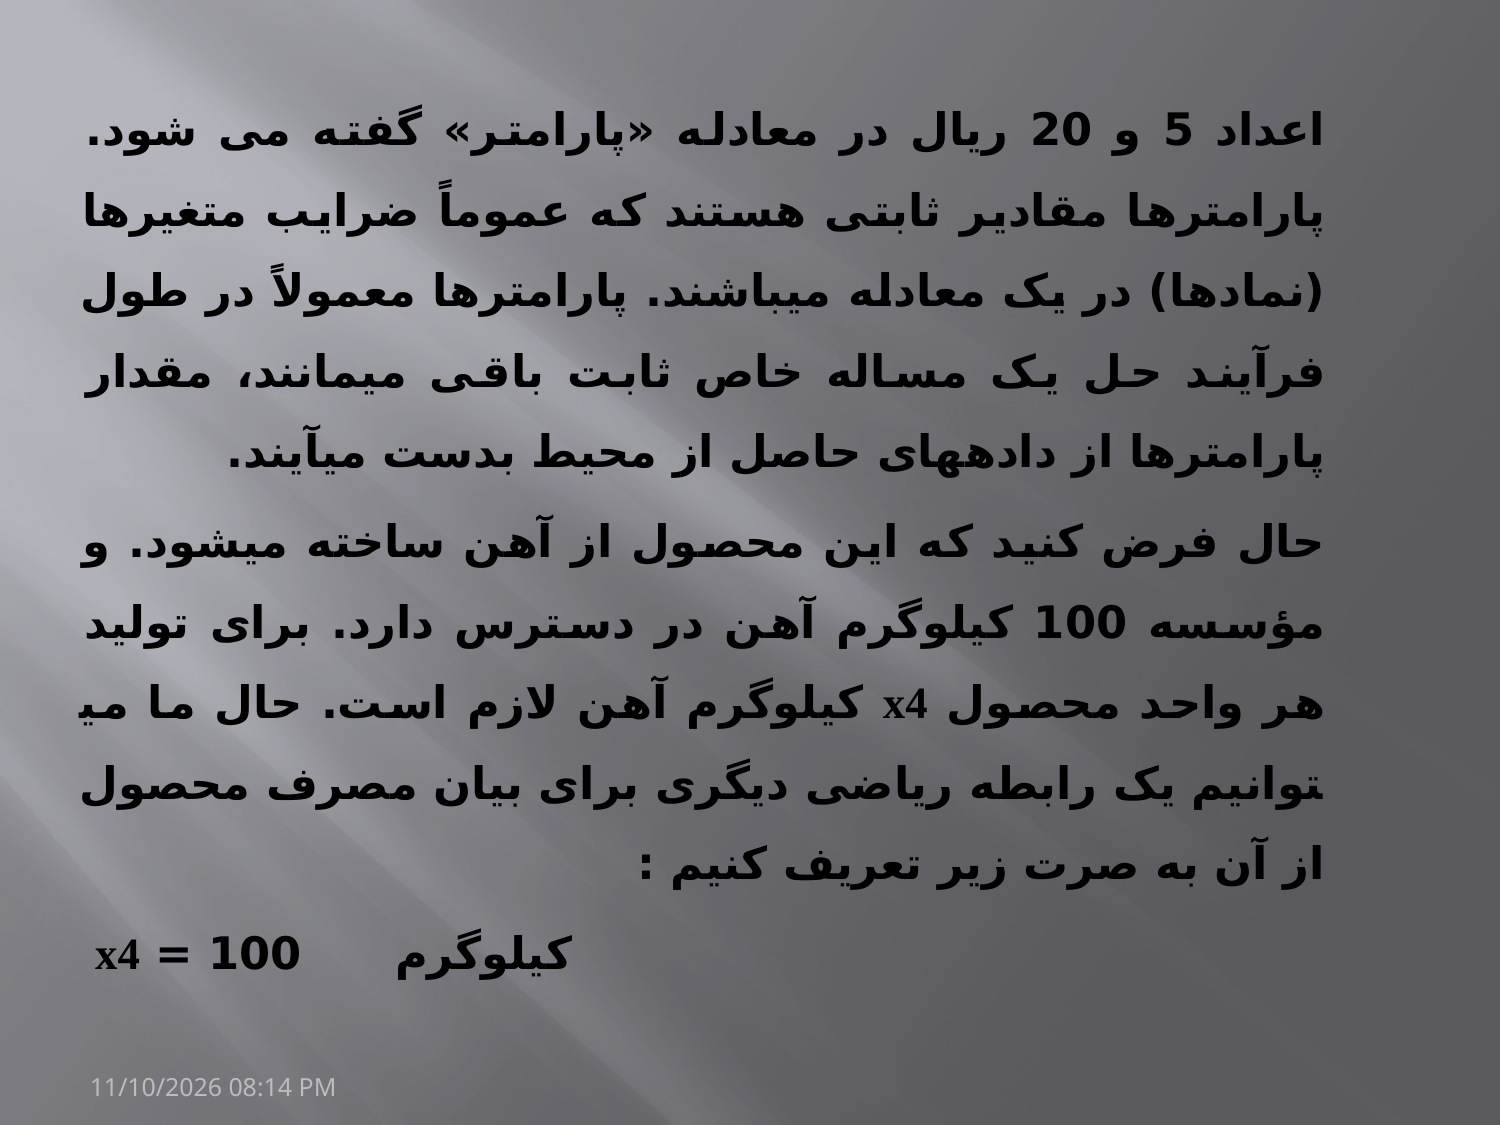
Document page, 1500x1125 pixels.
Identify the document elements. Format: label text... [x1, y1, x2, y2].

slide_number 20/مارس/1 [75, 1052, 425, 1113]
list اعداد 5 و 20 ریال در معادله «پارامتر» گفته می شود. پارامترها مقادیر ثابتی هستند که عموماً ضرایب متغیرها (نمادها) در یک معادله می­باشند. پارامترها معمولاً در طول فرآیند حل یک مساله خاص ثابت باقی می­مانند، مقدار پارامترها از داده­های حاصل از محیط بدست می­آیند. حال فرض کنید که این محصول از آهن ساخته می­شود. و مؤسسه 100 کیلوگرم آهن در دسترس دارد. برای تولید هر واحد محصول x4 کیلوگرم آهن لازم است. حال ما می­توانیم یک رابطه ریاضی دیگری برای بیان مصرف محصول از آن به صرت زیر تعریف کنیم : کیلوگرم 100 = x4 [64, 66, 1415, 1059]
